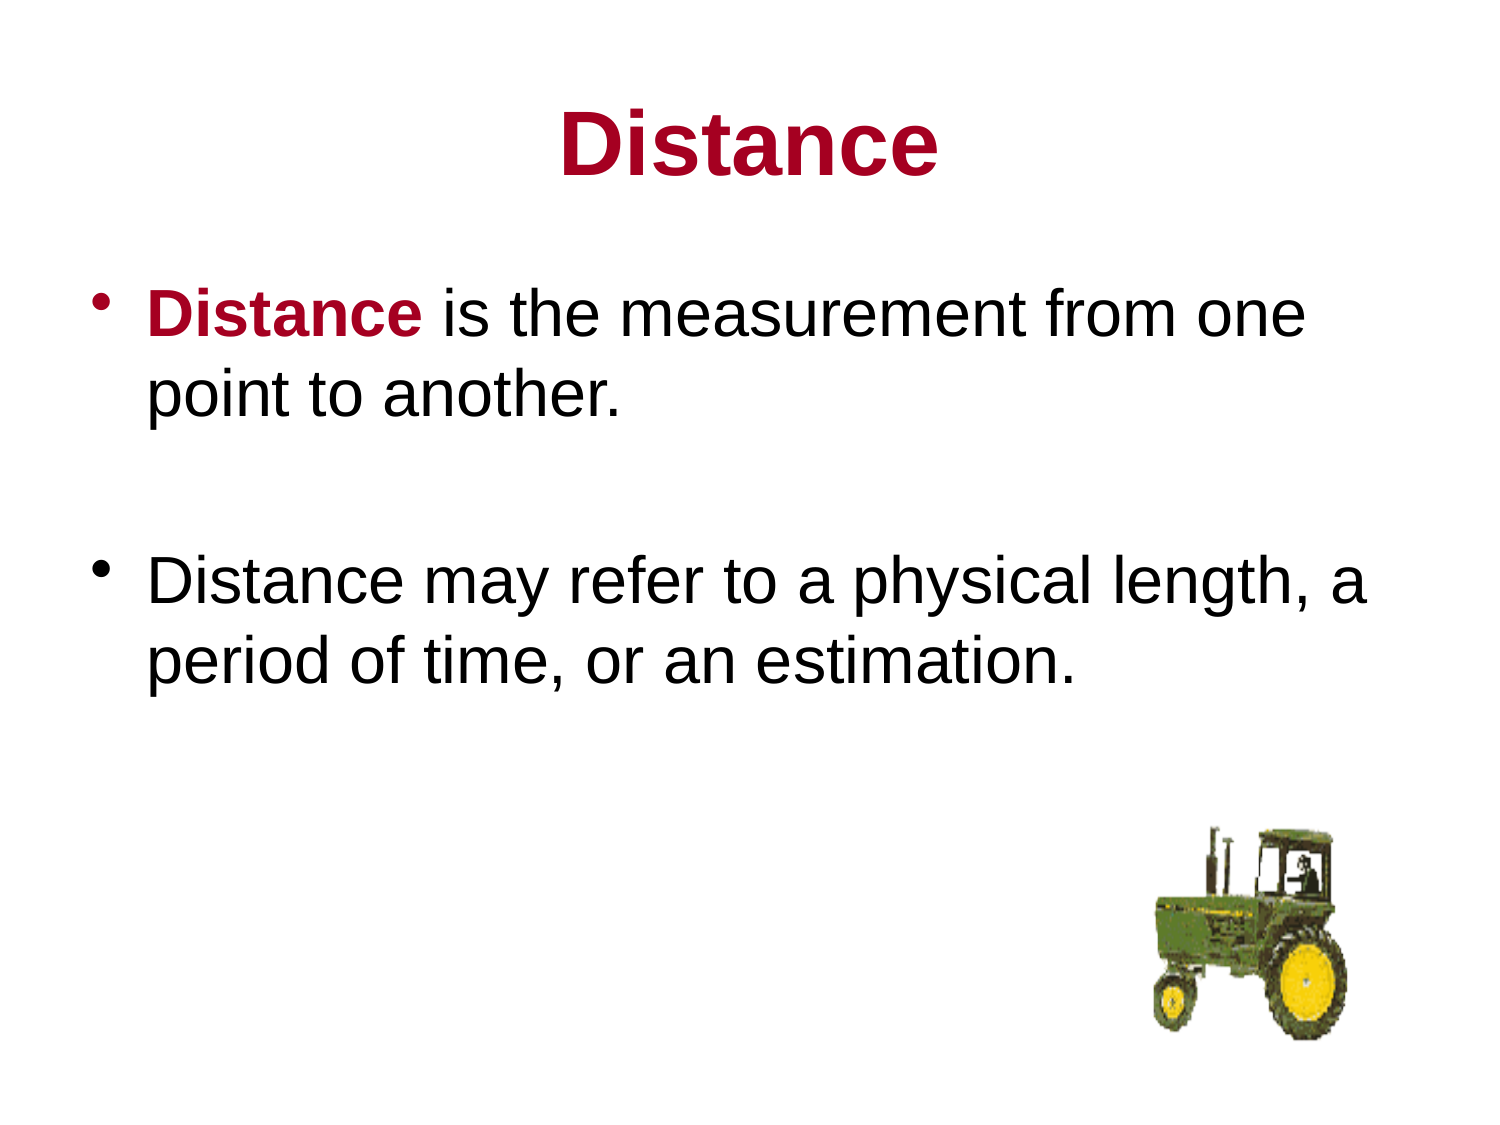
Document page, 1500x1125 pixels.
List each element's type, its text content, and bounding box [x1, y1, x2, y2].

picture [137, 824, 1351, 1051]
title Distance [74, 44, 1426, 233]
list Distance is the measurement from one point to another. Distance may refer to a physical length, a period of time, or an estimation. [74, 262, 1426, 1006]
